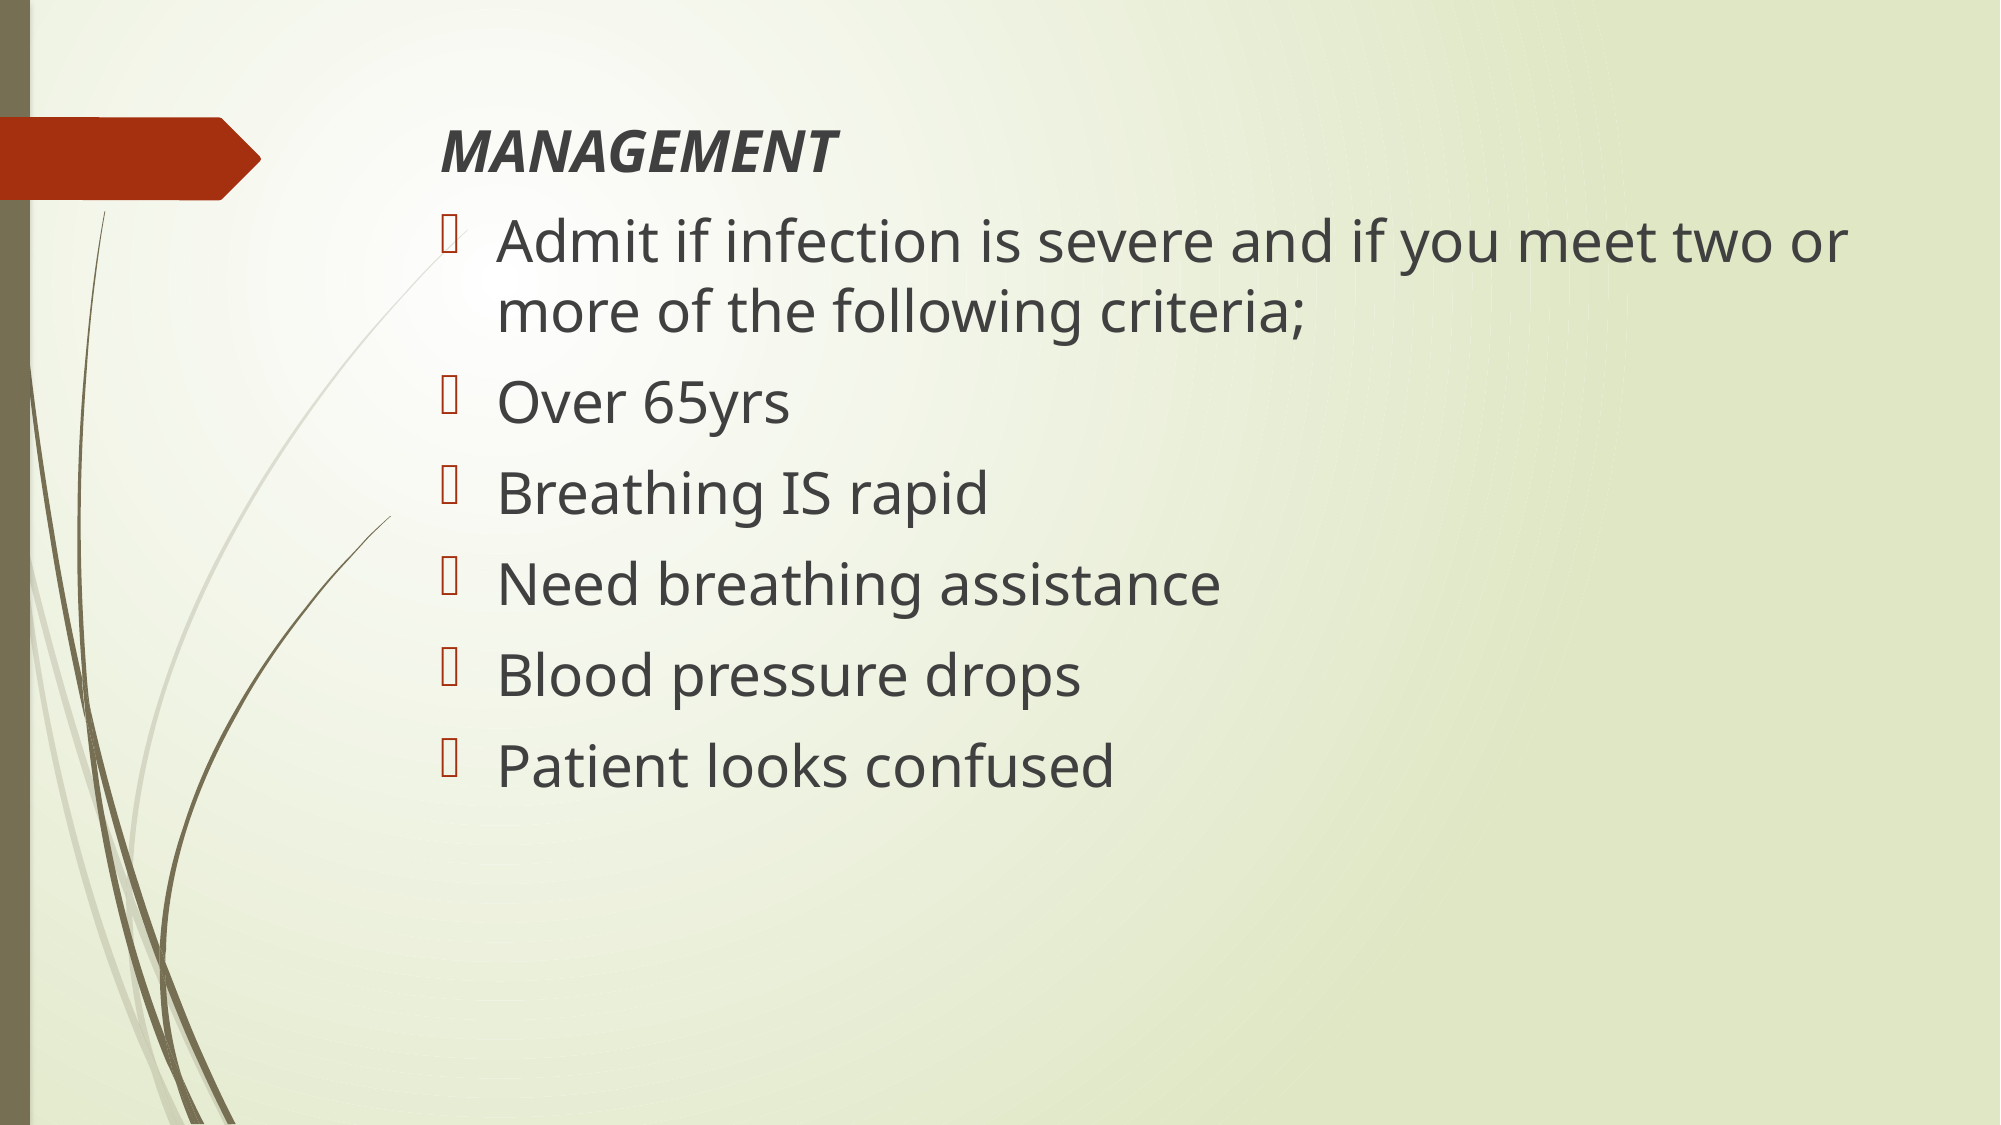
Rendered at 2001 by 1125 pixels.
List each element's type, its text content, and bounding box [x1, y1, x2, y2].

list MANAGEMENT Admit if infection is severe and if you meet two or more of the following criteria; Over 65yrs Breathing IS rapid Need breathing assistance Blood pressure drops Patient looks confused [424, 106, 1888, 970]
